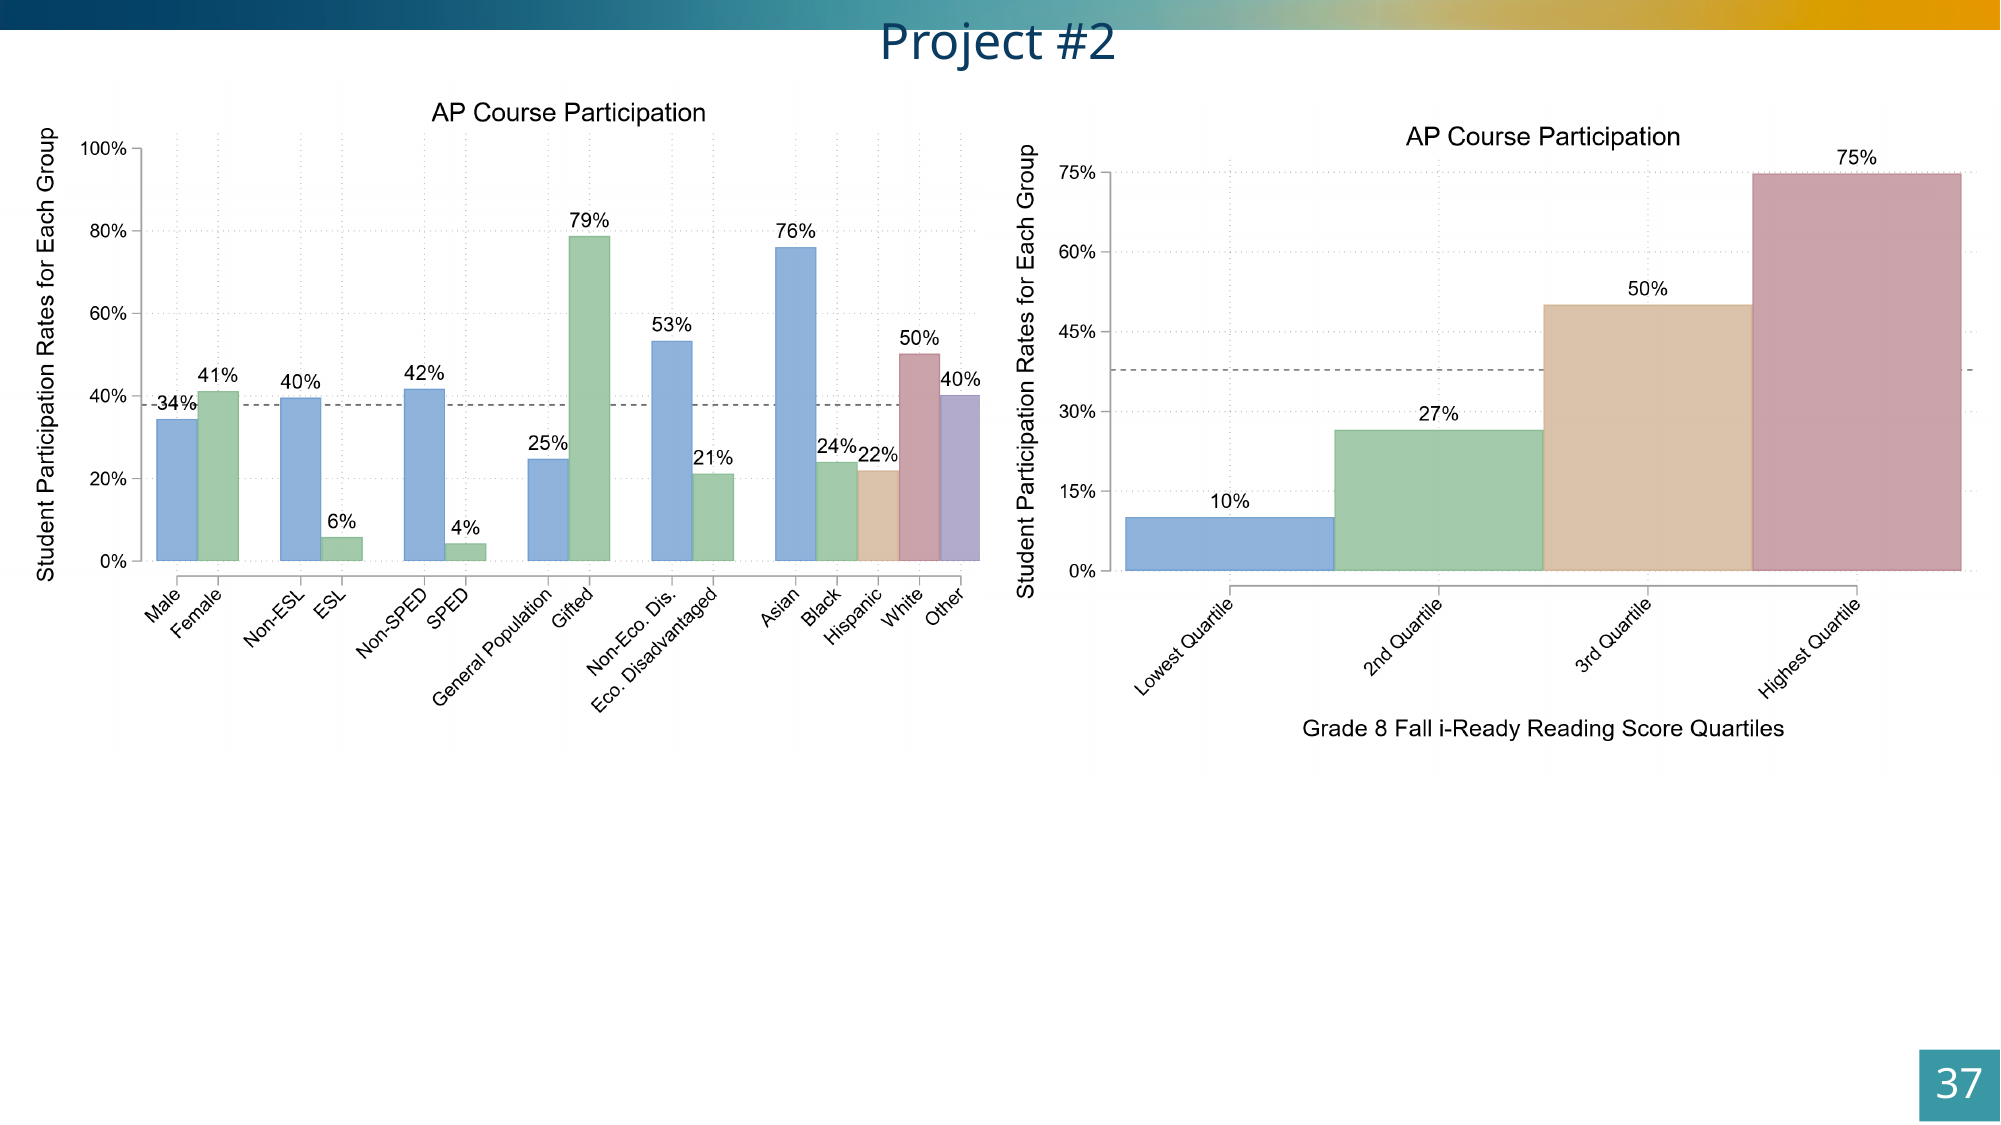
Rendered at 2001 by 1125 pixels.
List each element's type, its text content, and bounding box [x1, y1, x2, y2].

picture [0, 75, 2000, 780]
picture [0, 0, 2000, 30]
text_box Project #2 [865, 1, 1169, 77]
